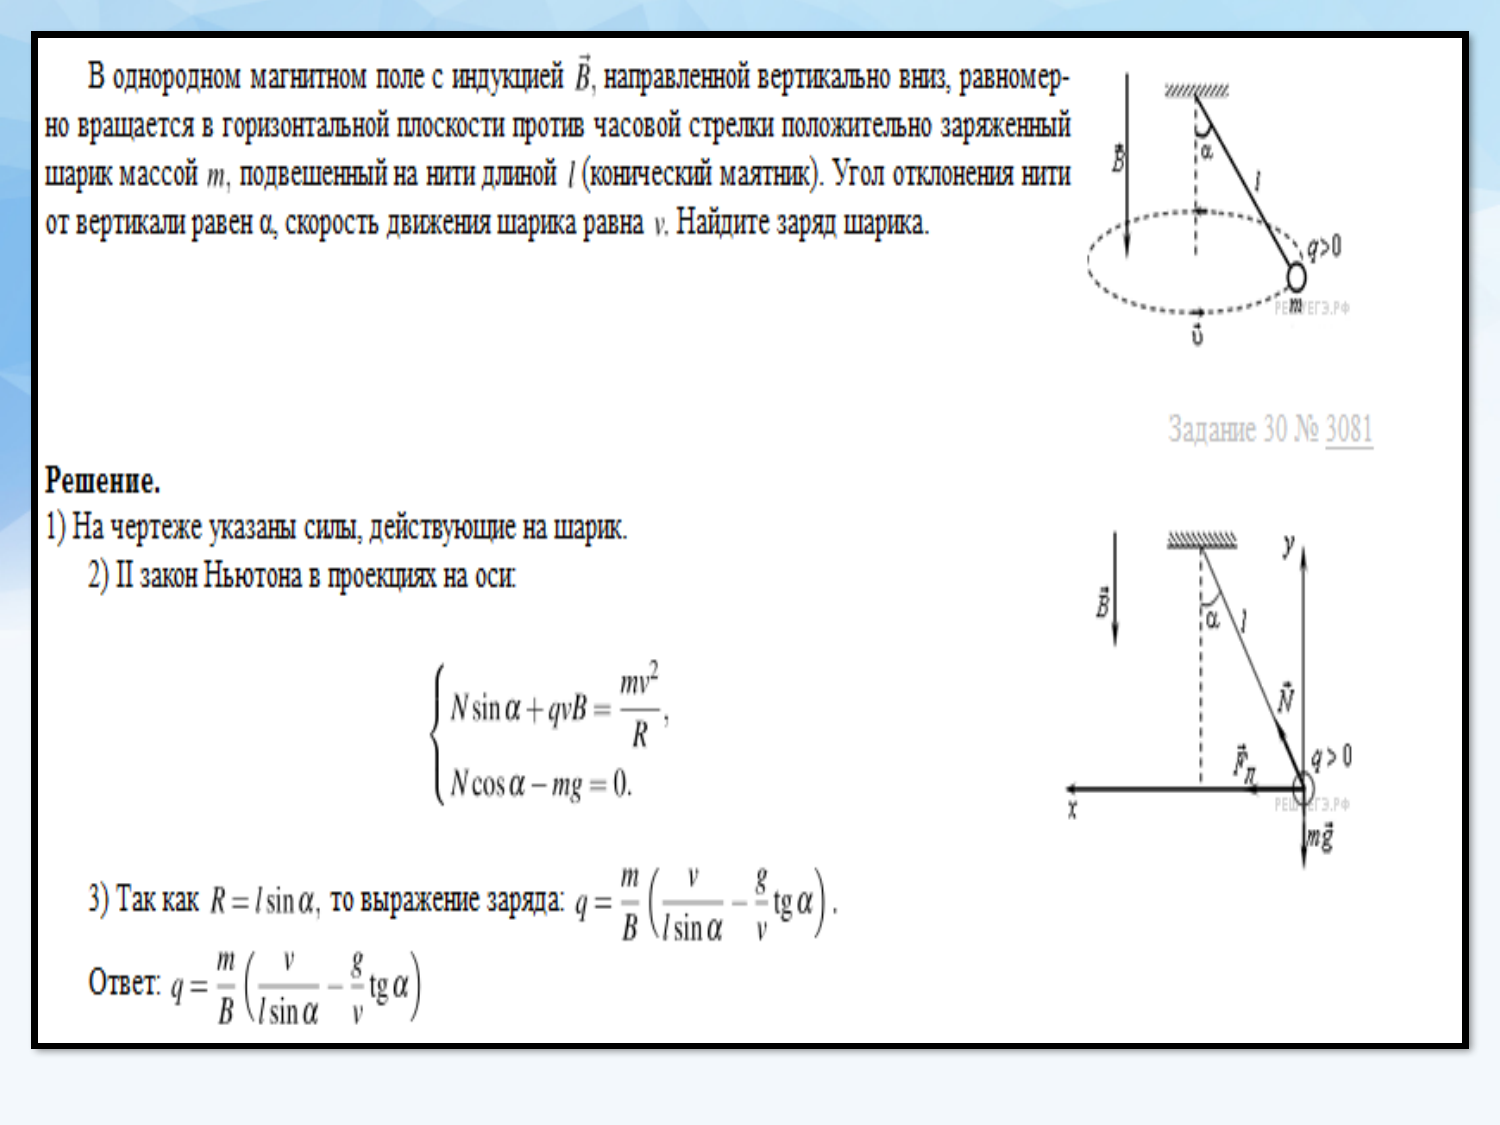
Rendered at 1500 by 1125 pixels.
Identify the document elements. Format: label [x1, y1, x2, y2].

list [37, 37, 1463, 1043]
picture [0, 0, 1500, 1125]
